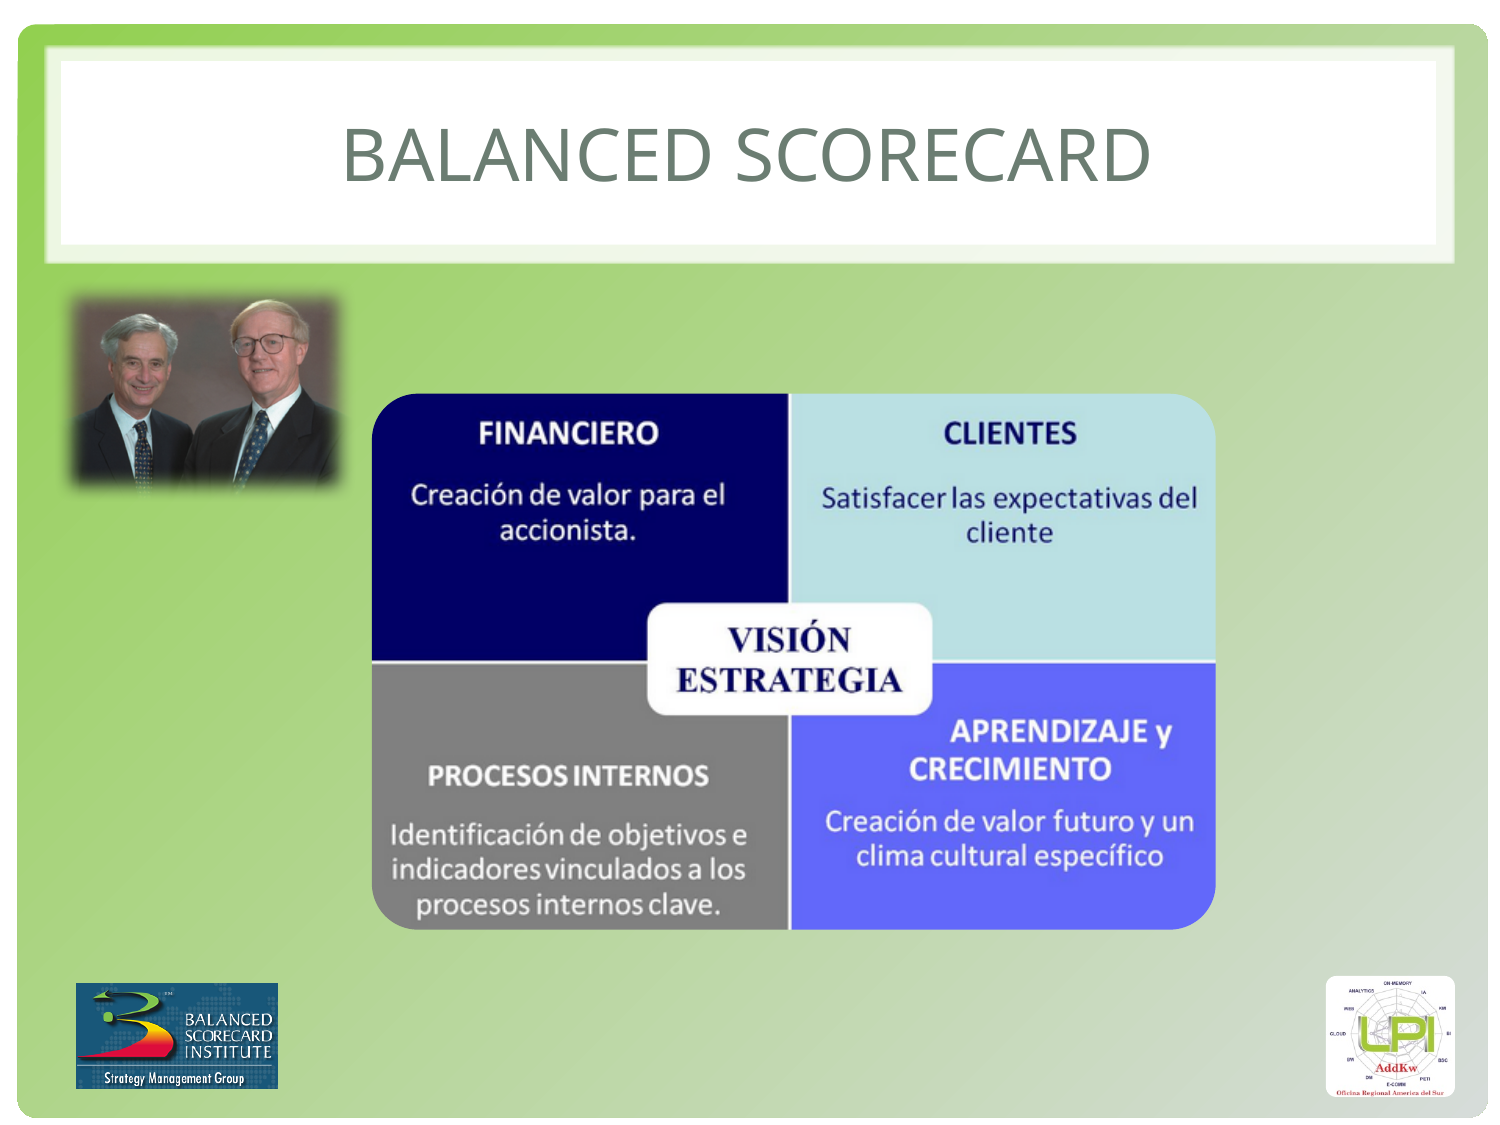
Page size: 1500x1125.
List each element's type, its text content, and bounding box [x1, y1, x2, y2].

picture [76, 983, 278, 1089]
picture [52, 278, 357, 504]
picture [1325, 975, 1455, 1097]
picture [371, 393, 1216, 930]
title Balanced Scorecard [69, 66, 1425, 238]
